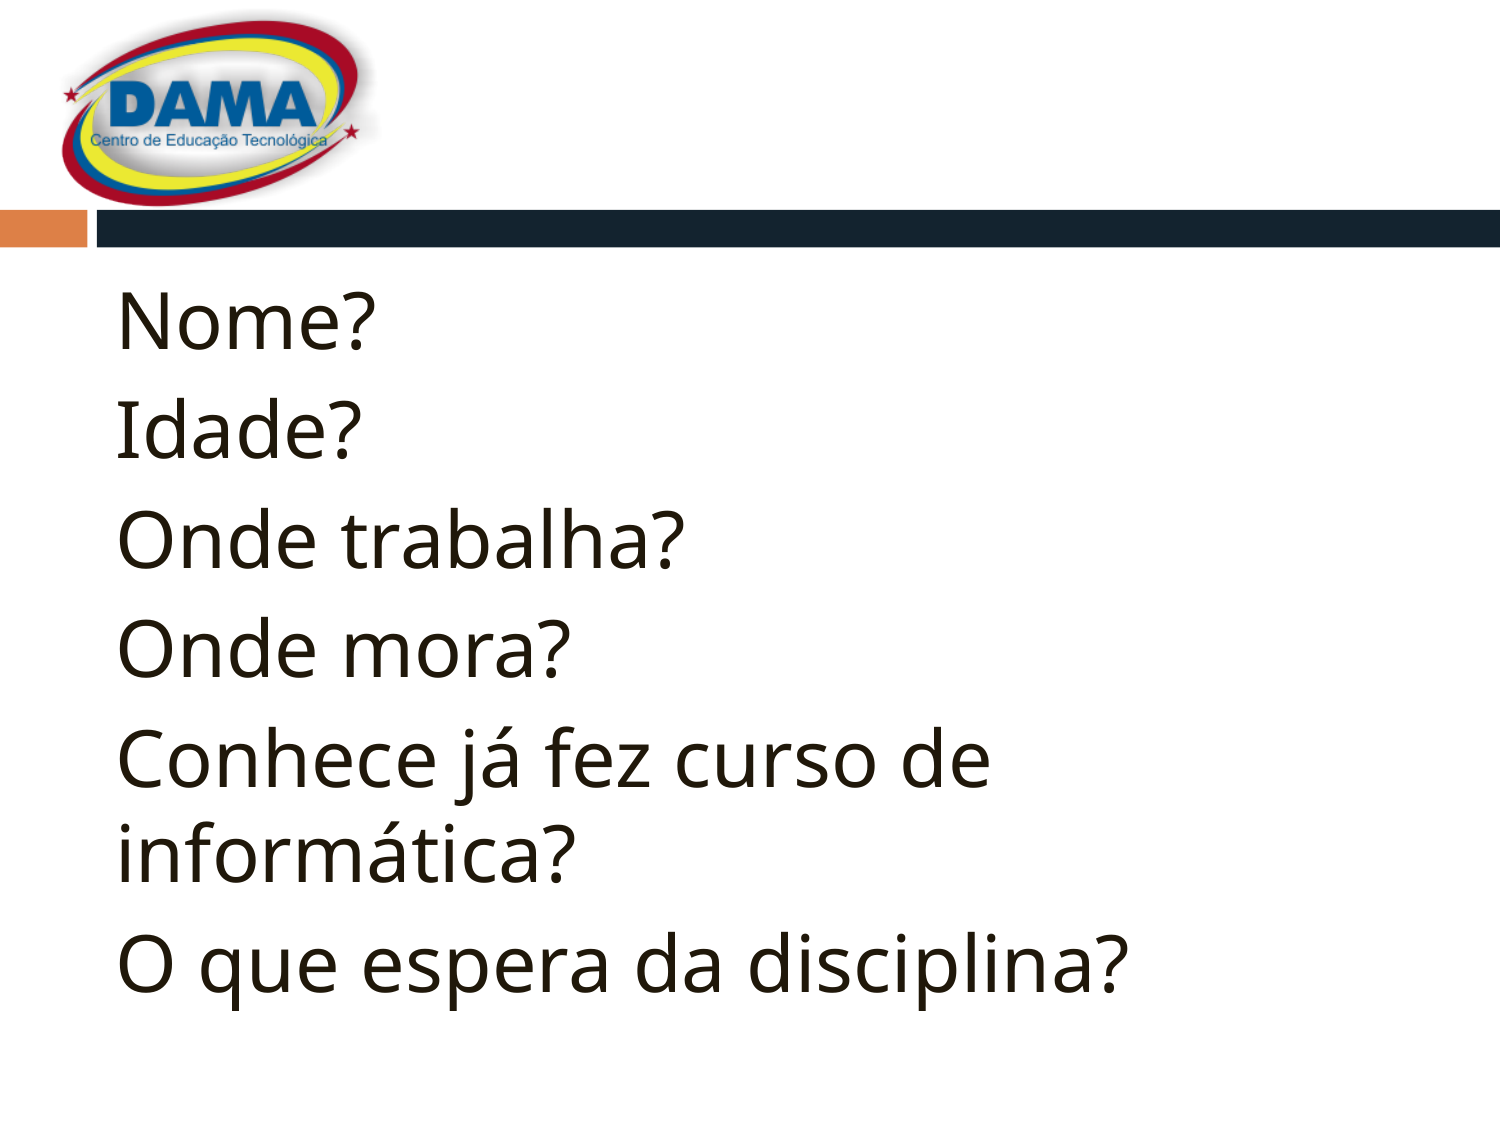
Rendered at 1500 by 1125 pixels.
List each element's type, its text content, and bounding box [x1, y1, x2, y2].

picture [46, 7, 396, 210]
list Nome? Idade? Onde trabalha? Onde mora? Conhece já fez curso de informática? O que espera da disciplina? [100, 262, 1438, 1000]
